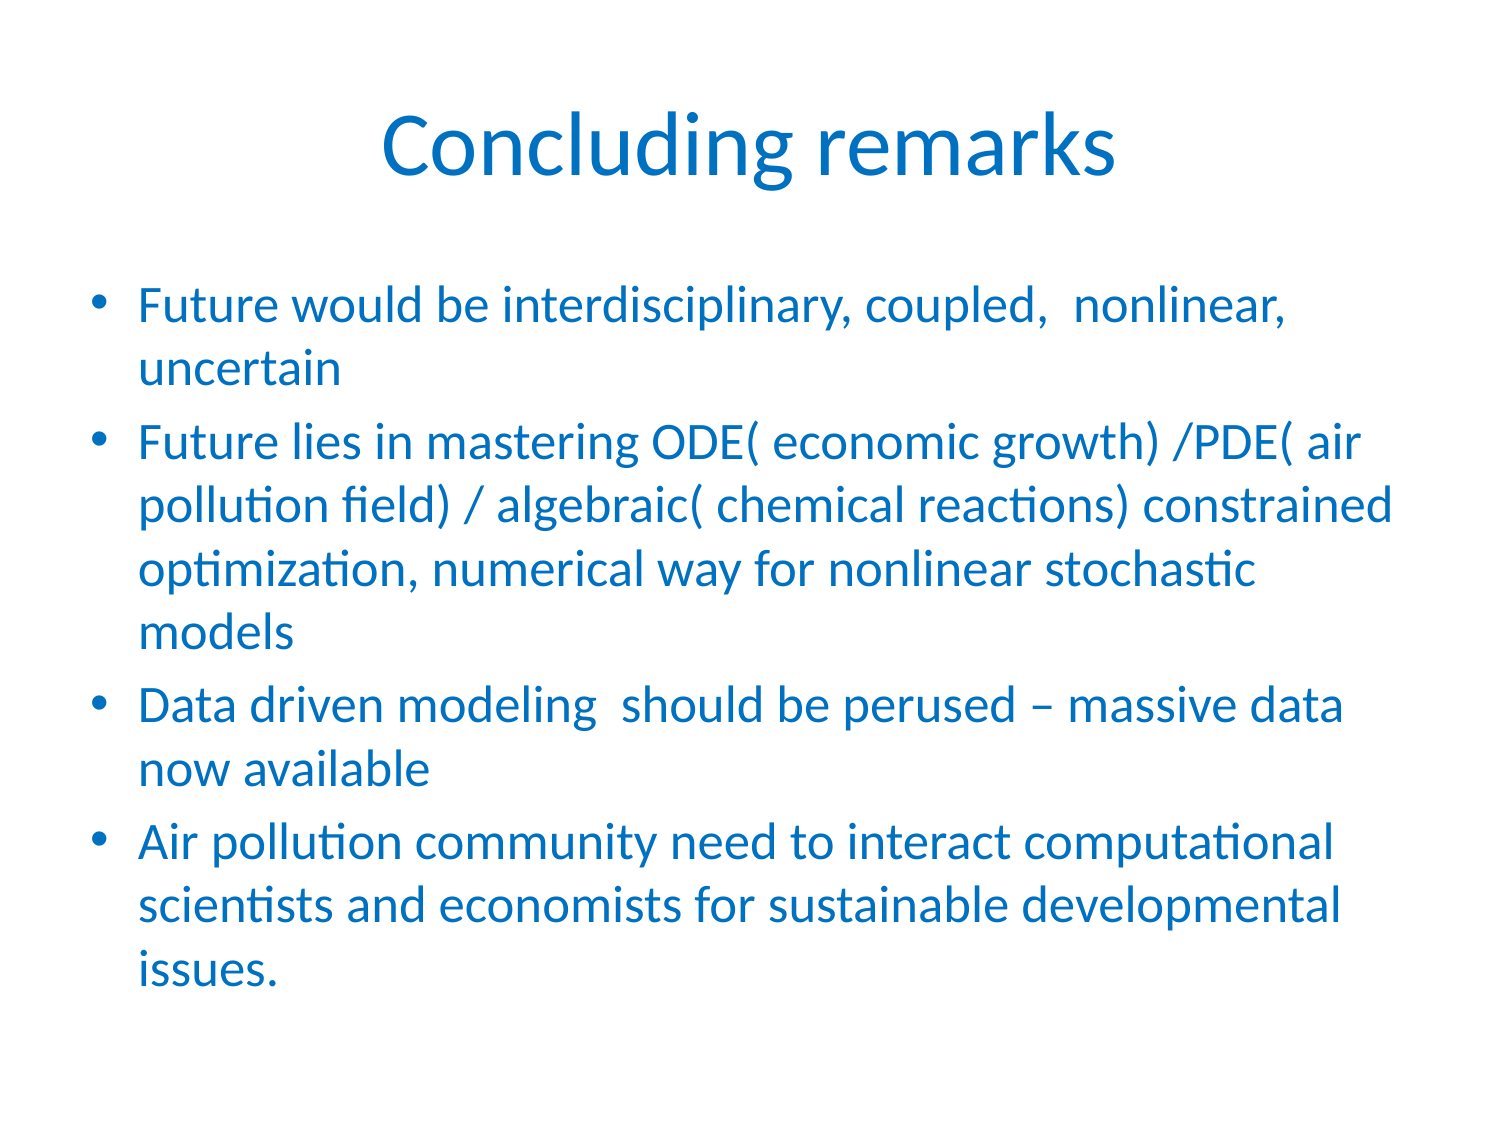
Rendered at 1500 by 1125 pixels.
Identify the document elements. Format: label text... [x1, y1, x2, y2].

title Concluding remarks [75, 45, 1425, 233]
list Future would be interdisciplinary, coupled, nonlinear, uncertain Future lies in mastering ODE( economic growth) /PDE( air pollution field) / algebraic( chemical reactions) constrained optimization, numerical way for nonlinear stochastic models Data driven modeling should be perused – massive data now available Air pollution community need to interact computational scientists and economists for sustainable developmental issues. [75, 262, 1425, 1005]
